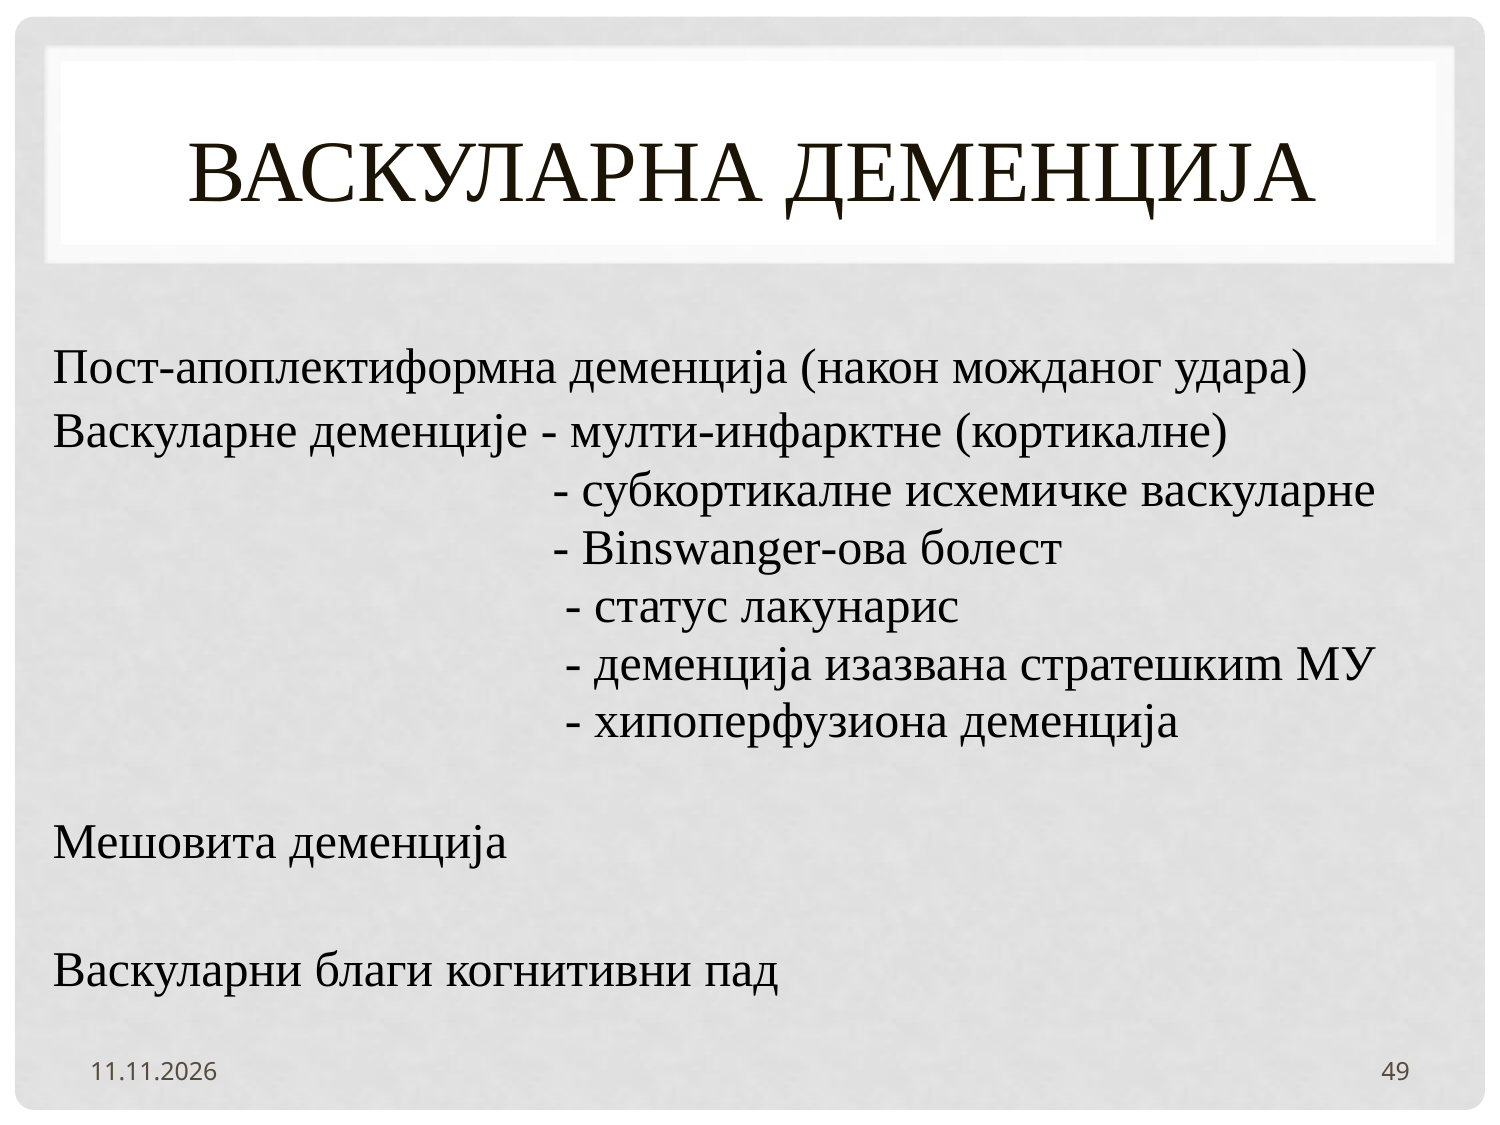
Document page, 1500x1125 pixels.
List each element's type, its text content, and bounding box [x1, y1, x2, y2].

text_box Пост-апоплектиформна деменција (након можданог удара) Васкуларне деменције - мулти-инфарктне (кортикалне) - субкортикалне исхемичке васкуларне - Binswanger-ова болест - статус лакунарис - деменција изазвана стратешкиm МУ - хипоперфузиона деменција Мешовита деменција Васкуларни благи когнитивни пад [37, 262, 1458, 1088]
slide_number 49 [1074, 1042, 1425, 1103]
title ВАСКУЛАРНА ДЕМЕНЦИЈА [37, 72, 1468, 261]
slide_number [75, 1042, 425, 1103]
